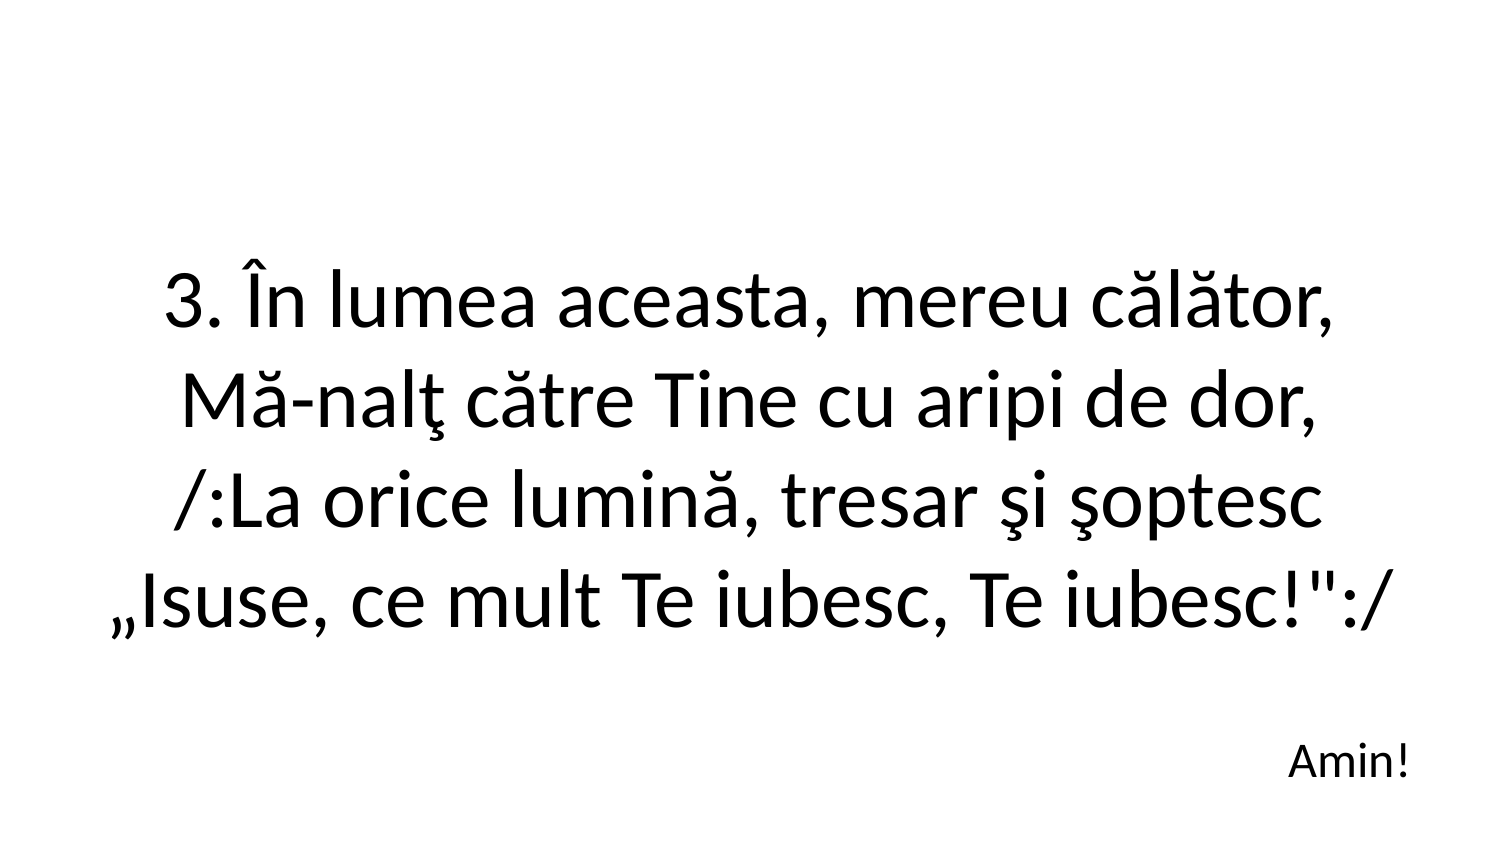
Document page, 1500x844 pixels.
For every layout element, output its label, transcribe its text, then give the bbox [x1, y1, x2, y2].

text_box 3. În lumea aceasta, mereu călător, Mă-nalţ către Tine cu aripi de dor, /:La orice lumină, tresar şi şoptesc „Isuse, ce mult Te iubesc, Te iubesc!":/ [90, 192, 1410, 652]
text_box Amin! [1273, 674, 1427, 795]
